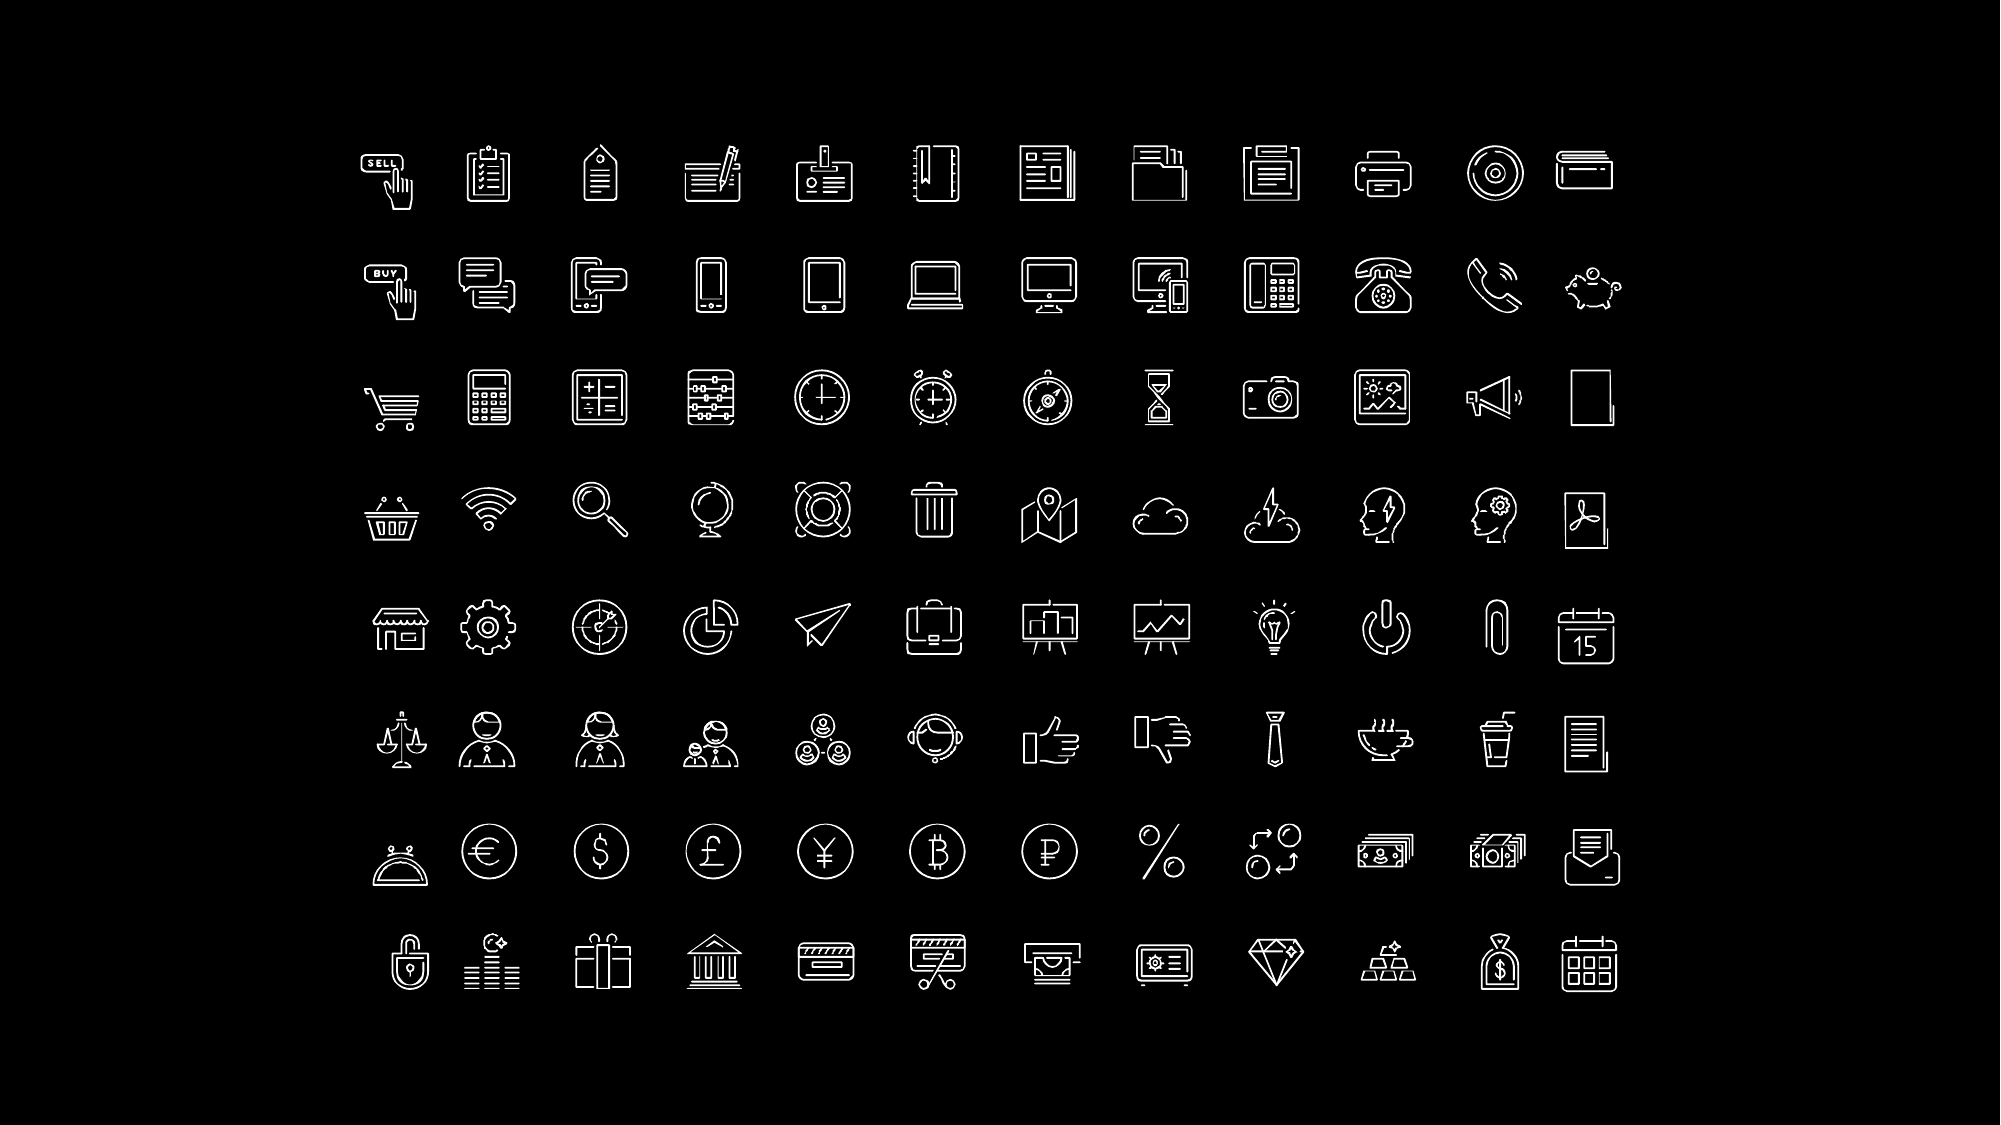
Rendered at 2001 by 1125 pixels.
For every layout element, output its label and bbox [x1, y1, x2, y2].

text_box [576, 374, 623, 421]
text_box [372, 619, 379, 626]
text_box [940, 839, 947, 850]
text_box [1243, 487, 1301, 543]
text_box [910, 949, 934, 972]
text_box [1134, 716, 1191, 764]
text_box [1265, 711, 1285, 768]
text_box [573, 823, 630, 880]
text_box [458, 711, 516, 768]
text_box [571, 369, 628, 426]
text_box [907, 713, 963, 764]
text_box [686, 933, 743, 989]
text_box [695, 257, 727, 313]
text_box [1243, 257, 1300, 313]
text_box [1555, 150, 1613, 190]
text_box [580, 711, 620, 768]
text_box [1561, 935, 1618, 993]
text_box [364, 264, 407, 283]
text_box [1024, 943, 1081, 985]
text_box [1355, 270, 1396, 309]
text_box [1357, 833, 1414, 868]
text_box [1485, 599, 1509, 655]
text_box [1355, 150, 1412, 198]
text_box [1466, 257, 1523, 315]
text_box [910, 481, 958, 538]
text_box [1022, 599, 1078, 655]
text_box [795, 481, 851, 538]
text_box [620, 749, 625, 768]
text_box [803, 257, 846, 313]
text_box [572, 481, 629, 538]
text_box [796, 145, 853, 202]
text_box [374, 269, 417, 321]
text_box [950, 938, 955, 947]
text_box [1021, 823, 1078, 880]
text_box [1138, 822, 1185, 880]
text_box [910, 934, 966, 939]
text_box [458, 257, 516, 313]
text_box [1144, 369, 1174, 426]
text_box [1133, 599, 1191, 655]
text_box [570, 257, 628, 313]
text_box [364, 496, 420, 541]
text_box [1362, 599, 1411, 655]
text_box [467, 369, 511, 426]
text_box [945, 978, 956, 990]
text_box [906, 599, 962, 655]
text_box [1132, 497, 1189, 535]
text_box [956, 938, 962, 947]
text_box [1131, 145, 1188, 201]
text_box [794, 369, 850, 426]
text_box [929, 949, 950, 985]
text_box [379, 612, 430, 650]
text_box [1396, 271, 1412, 279]
text_box [942, 938, 948, 947]
text_box [1470, 487, 1517, 543]
text_box [1479, 711, 1516, 768]
text_box [364, 388, 420, 432]
text_box [922, 938, 928, 947]
text_box [938, 974, 948, 989]
text_box [360, 153, 413, 210]
text_box [685, 823, 742, 880]
text_box [463, 933, 520, 989]
text_box [794, 603, 906, 647]
text_box [1242, 145, 1300, 201]
text_box [1136, 944, 1193, 987]
text_box [918, 978, 930, 990]
text_box [1354, 369, 1410, 426]
text_box [1359, 487, 1406, 543]
text_box [1245, 823, 1302, 880]
text_box [938, 949, 966, 972]
text_box [461, 823, 518, 880]
text_box [929, 938, 935, 947]
text_box [466, 145, 510, 202]
text_box [1023, 716, 1079, 764]
text_box [910, 369, 957, 426]
text_box [1564, 492, 1609, 549]
text_box [1355, 280, 1412, 314]
text_box [391, 934, 430, 990]
text_box [684, 145, 741, 202]
text_box [683, 720, 739, 768]
text_box [1253, 599, 1295, 655]
text_box [1570, 369, 1615, 427]
text_box [922, 953, 943, 960]
text_box [1357, 718, 1414, 761]
text_box [795, 713, 851, 766]
text_box [376, 711, 427, 769]
text_box [909, 823, 966, 880]
text_box [1466, 376, 1523, 420]
text_box [910, 938, 966, 949]
text_box [1398, 270, 1412, 274]
text_box [1355, 257, 1412, 272]
text_box [372, 845, 428, 886]
text_box [797, 942, 855, 981]
text_box [1557, 607, 1615, 665]
text_box [683, 599, 739, 655]
text_box [1467, 145, 1524, 201]
text_box [941, 849, 949, 866]
text_box [461, 487, 517, 531]
text_box [915, 938, 921, 947]
text_box [936, 938, 942, 947]
text_box [1564, 715, 1609, 773]
text_box [1021, 257, 1078, 313]
text_box [1242, 376, 1299, 419]
text_box [571, 599, 628, 655]
text_box [373, 607, 422, 621]
text_box [691, 481, 733, 538]
text_box [1132, 257, 1189, 313]
text_box [575, 749, 580, 768]
text_box [797, 823, 854, 880]
text_box [907, 260, 963, 310]
text_box [460, 599, 517, 655]
text_box [1565, 267, 1622, 311]
text_box [687, 369, 735, 426]
text_box [1480, 933, 1520, 990]
text_box [583, 144, 618, 201]
text_box [1023, 369, 1073, 426]
text_box [1021, 487, 1078, 544]
text_box [945, 953, 954, 960]
text_box [912, 145, 960, 202]
text_box [1019, 145, 1076, 201]
text_box [1248, 938, 1417, 987]
text_box [575, 933, 631, 989]
text_box [1469, 833, 1526, 868]
text_box [1564, 829, 1621, 886]
